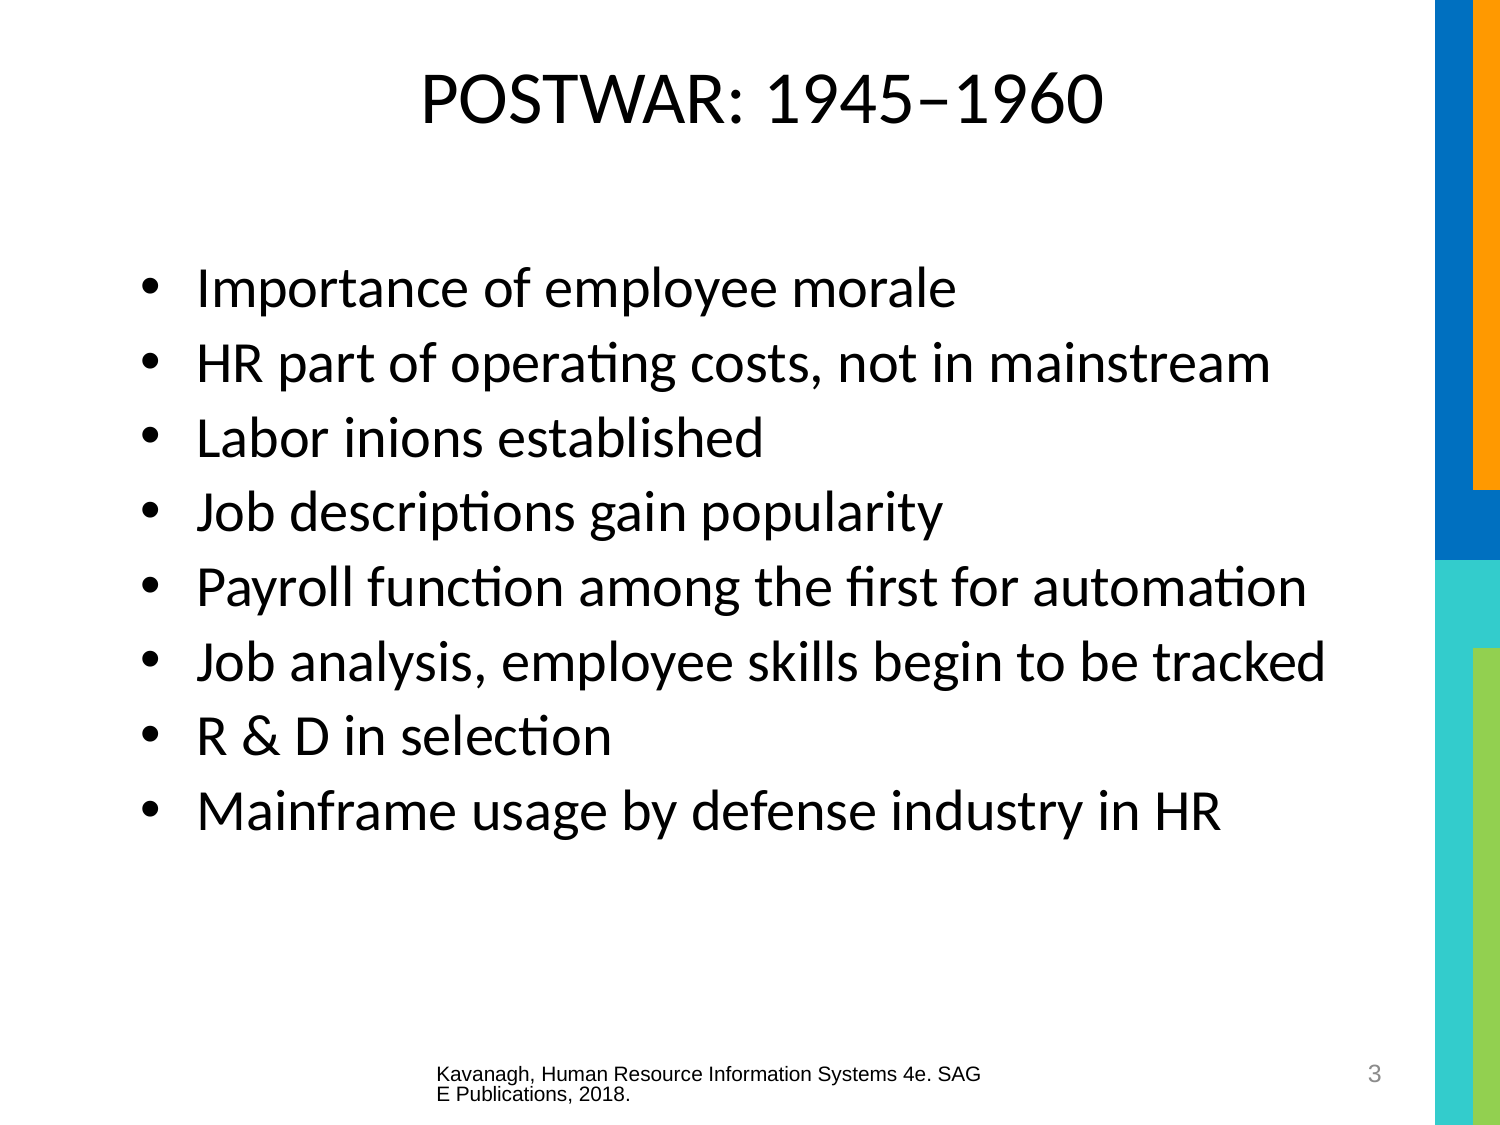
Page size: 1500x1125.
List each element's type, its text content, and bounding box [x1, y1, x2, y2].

list Importance of employee morale HR part of operating costs, not in mainstream Labor inions established Job descriptions gain popularity Payroll function among the first for automation Job analysis, employee skills begin to be tracked R & D in selection Mainframe usage by defense industry in HR [125, 249, 1400, 925]
footer Kavanagh, Human Resource Information Systems 4e. SAGE Publications, 2018. [421, 1042, 1004, 1103]
slide_number 3 [1059, 1042, 1397, 1103]
title POSTWAR: 1945–1960 [87, 0, 1438, 188]
